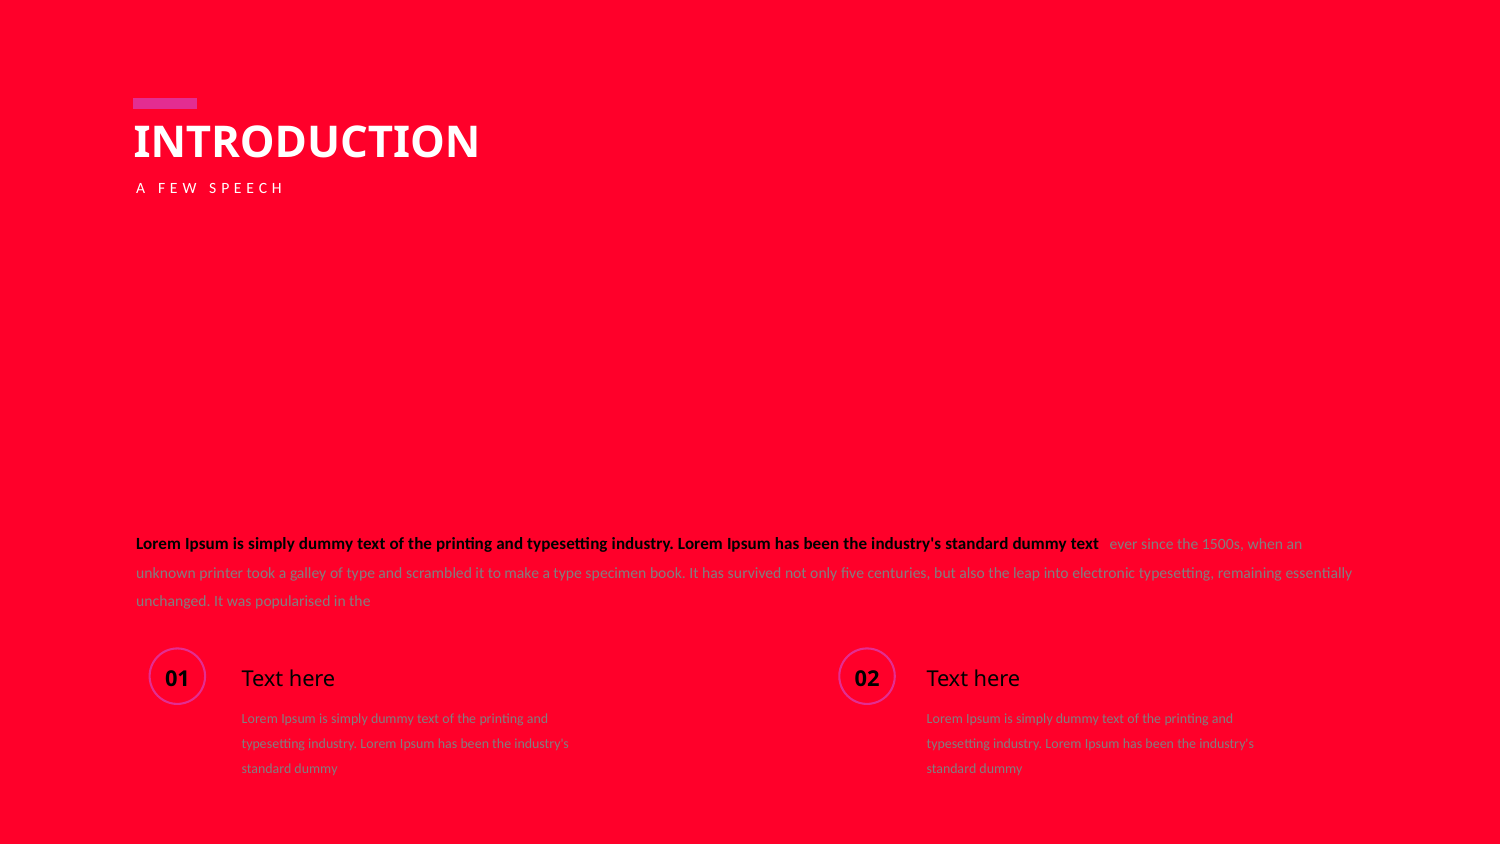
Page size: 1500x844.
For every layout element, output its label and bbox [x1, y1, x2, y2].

text_box [145, 648, 210, 704]
picture [0, 0, 1500, 844]
text_box [835, 648, 900, 704]
